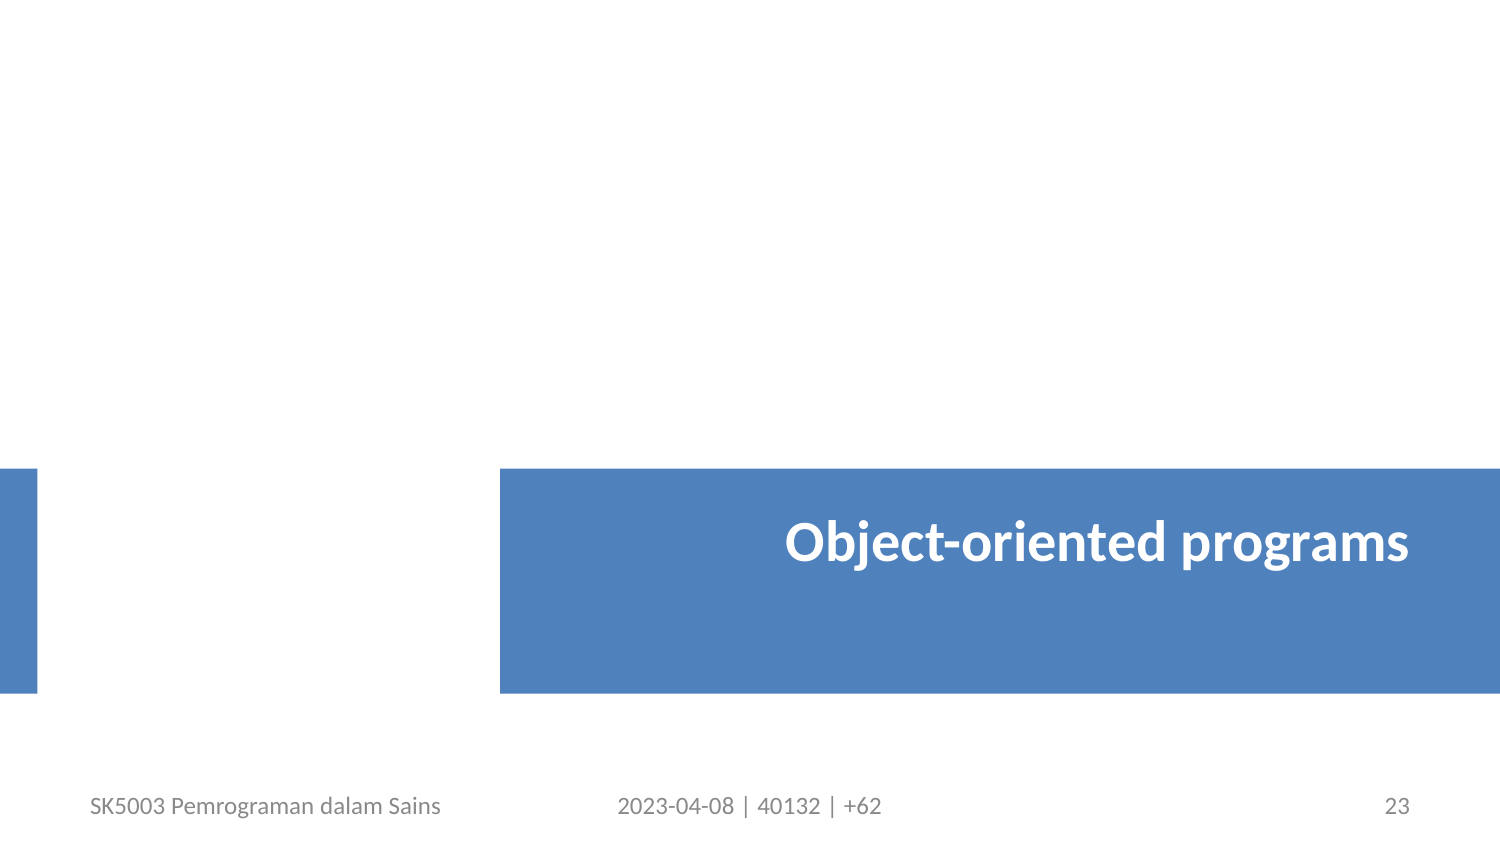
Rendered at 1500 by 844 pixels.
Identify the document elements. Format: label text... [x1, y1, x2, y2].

slide_number 23 [1074, 782, 1425, 827]
text_box Object-oriented programs [587, 509, 1425, 666]
slide_number SK5003 Pemrograman dalam Sains [75, 782, 463, 827]
footer 2023-04-08 | 40132 | +62 [512, 782, 988, 827]
